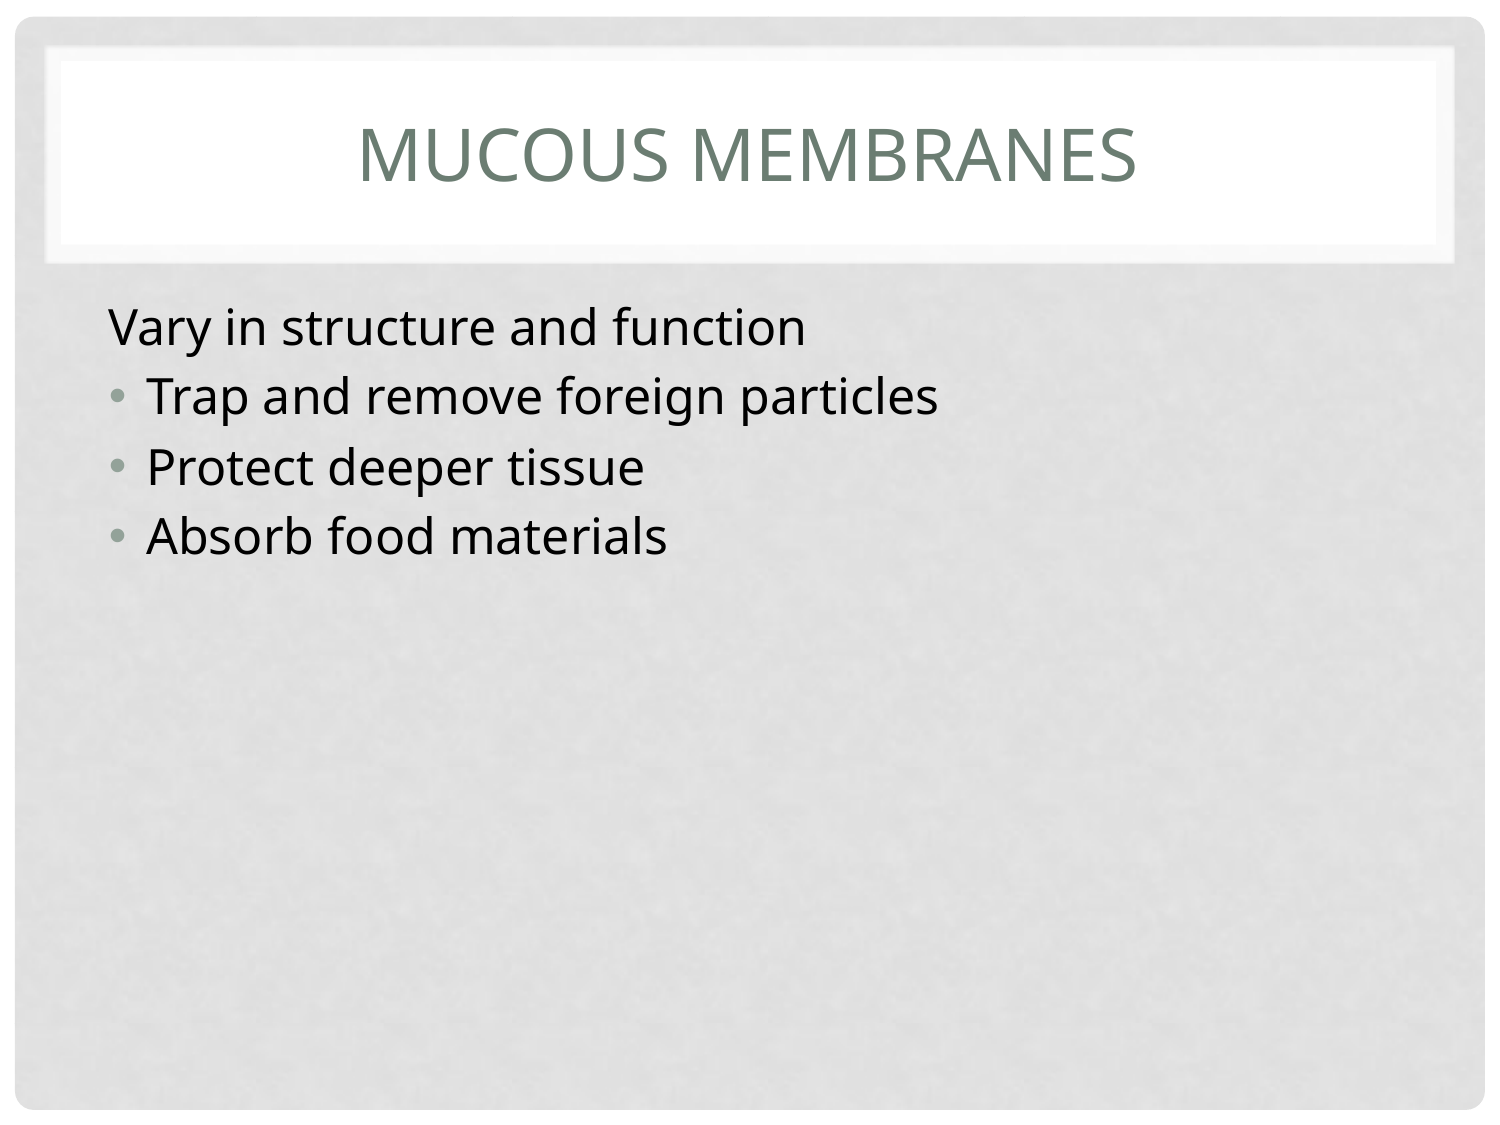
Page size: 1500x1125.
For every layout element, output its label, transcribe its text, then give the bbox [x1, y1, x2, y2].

title Mucous membranes [69, 66, 1425, 238]
list Vary in structure and function Trap and remove foreign particles Protect deeper tissue Absorb food materials [75, 287, 1425, 1005]
